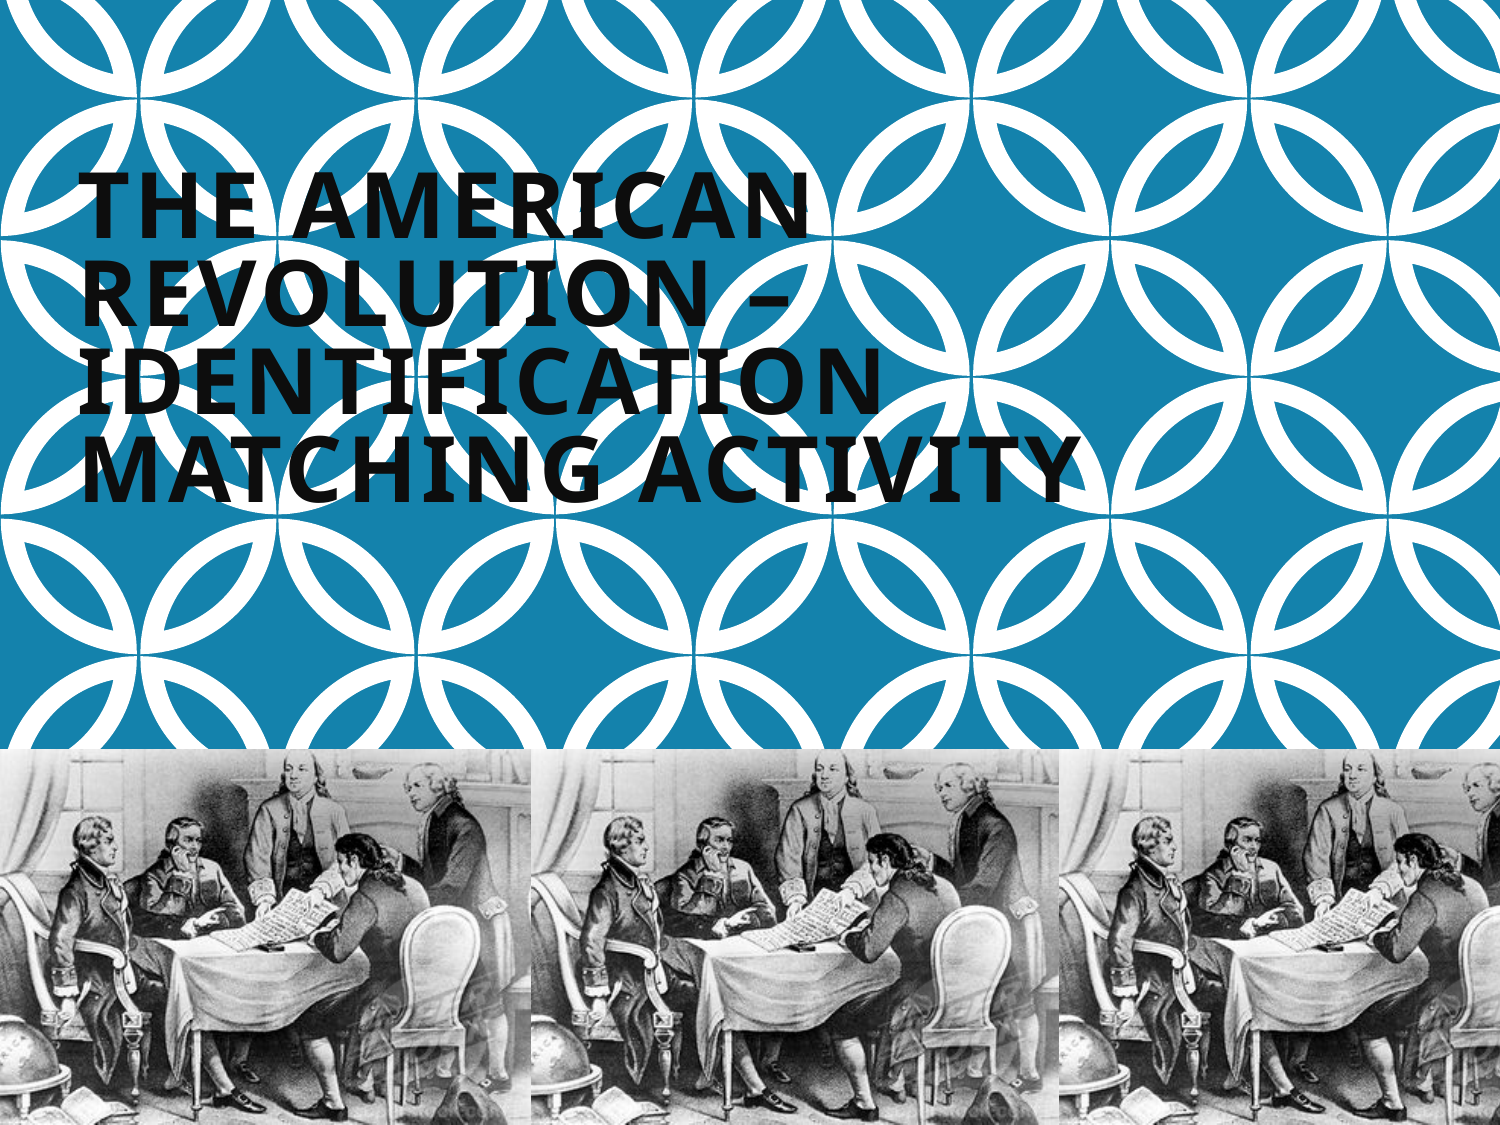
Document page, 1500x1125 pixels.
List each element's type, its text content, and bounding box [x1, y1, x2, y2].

title The American Revolution – Identification Matching Activity [62, 75, 1425, 613]
picture [0, 749, 1500, 1125]
